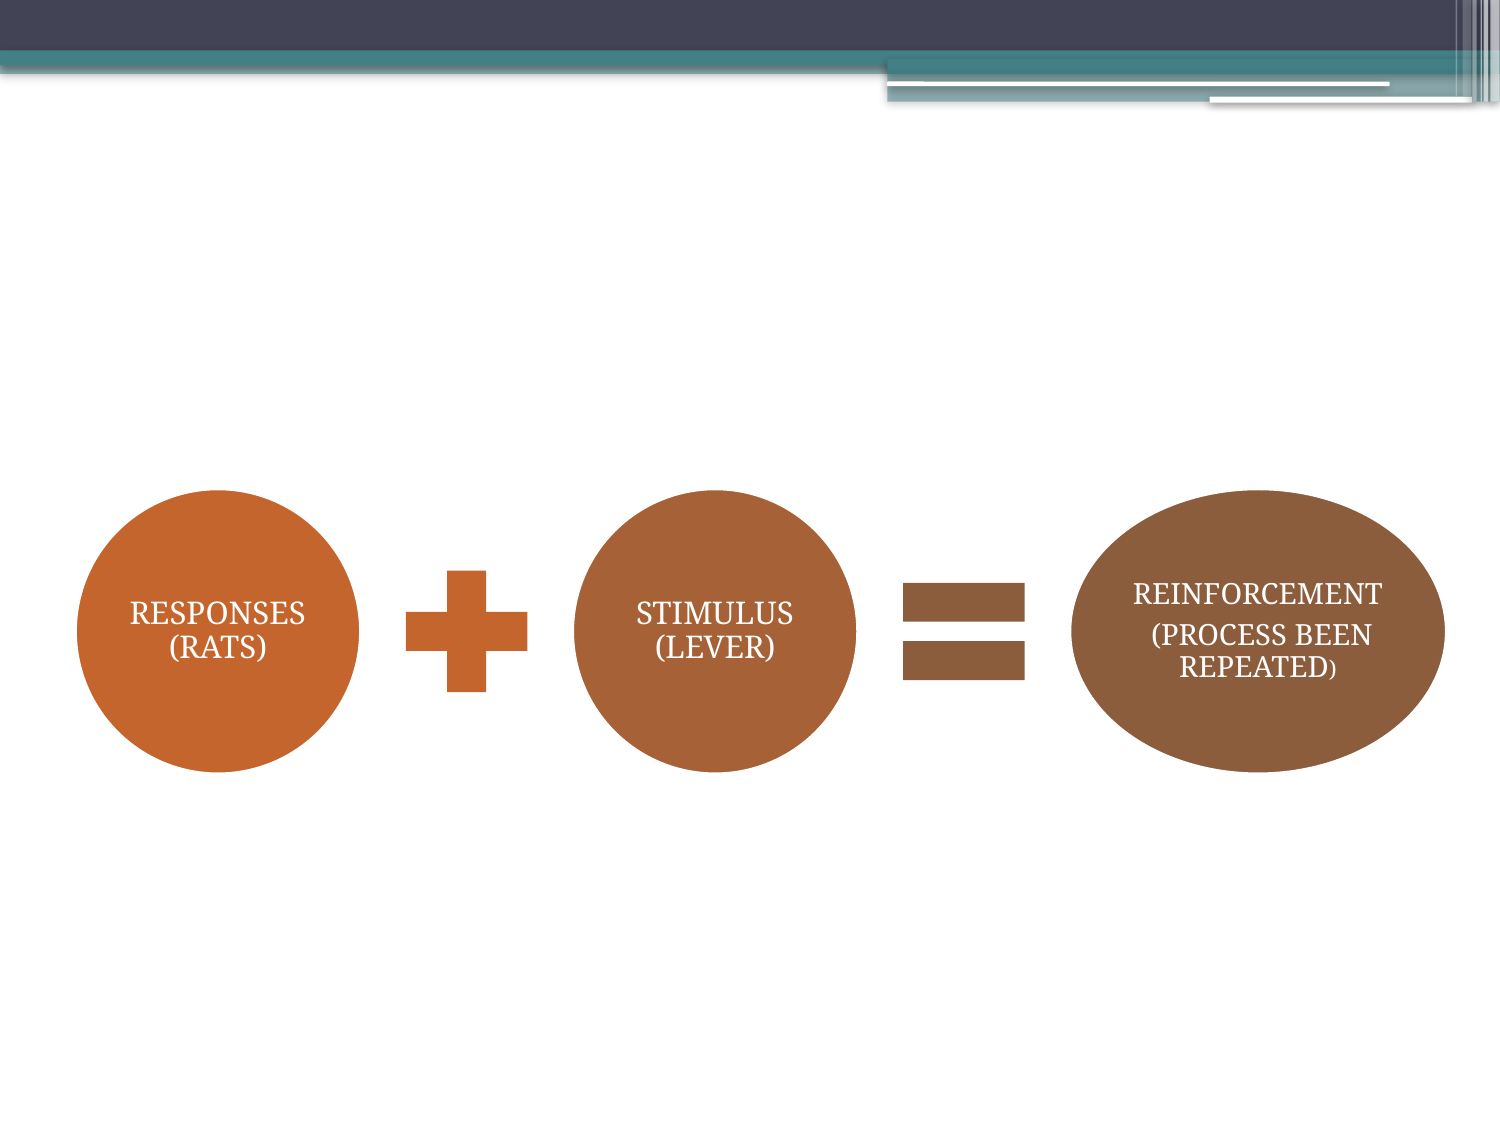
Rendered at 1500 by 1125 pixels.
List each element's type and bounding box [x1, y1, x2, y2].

list [74, 184, 1448, 1079]
